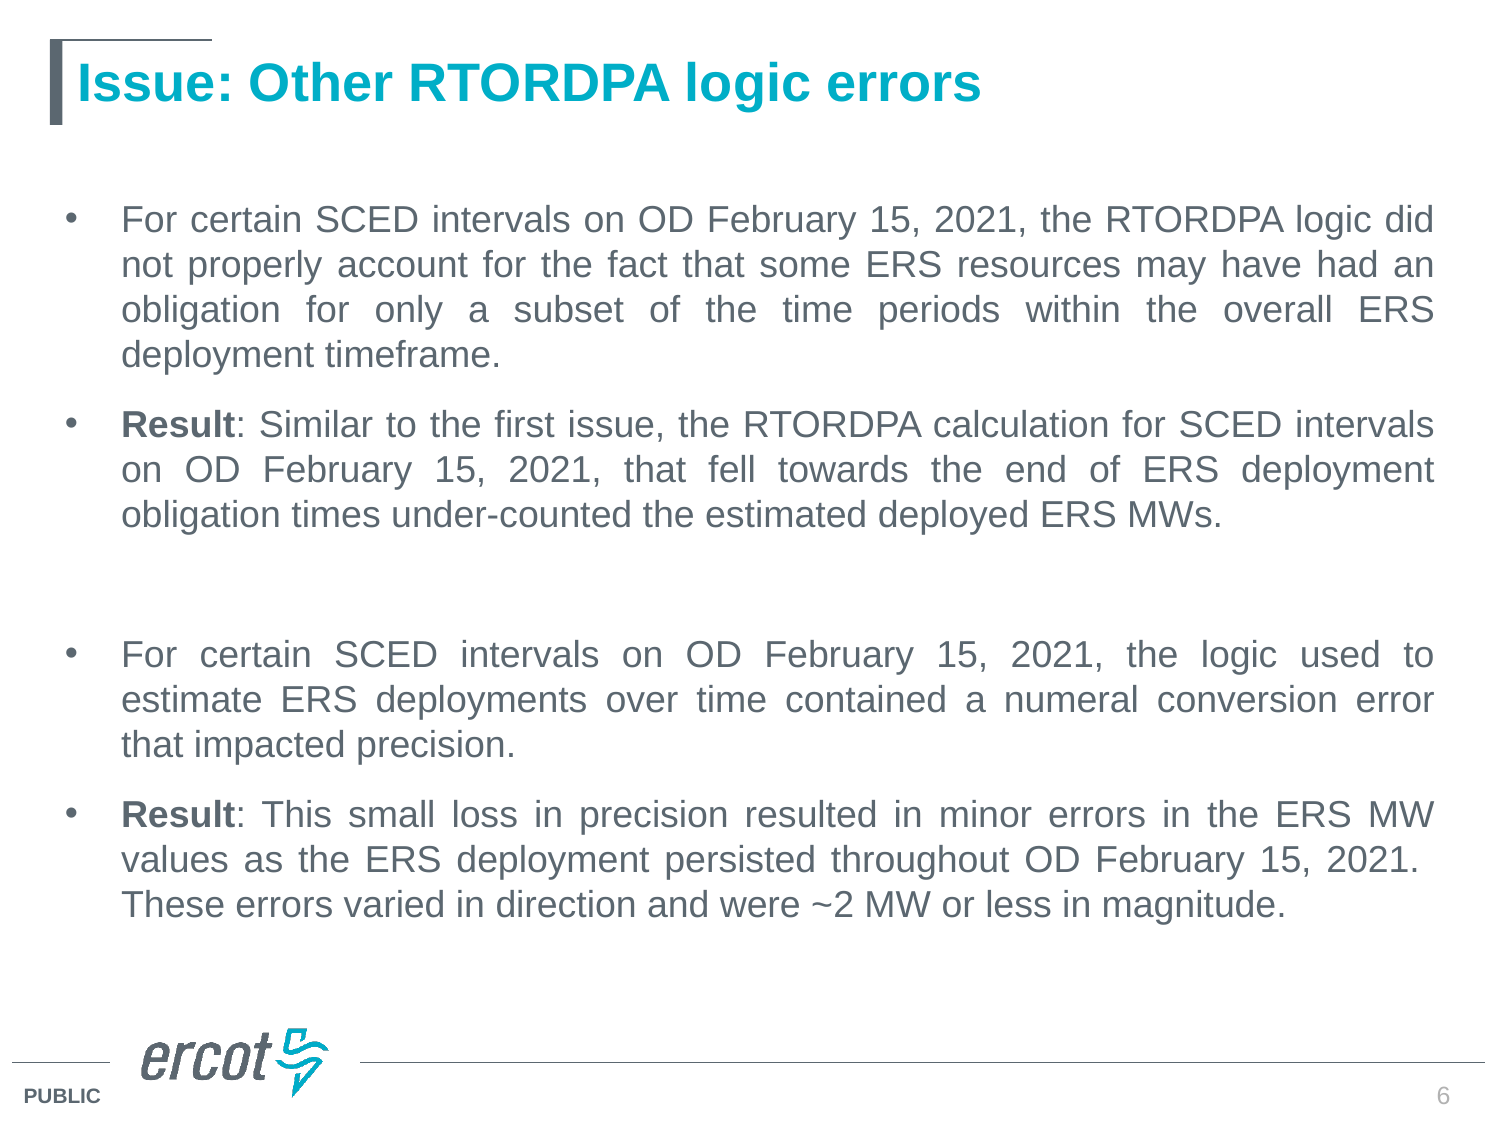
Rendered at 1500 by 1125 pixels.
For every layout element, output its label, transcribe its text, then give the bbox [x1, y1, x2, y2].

title Issue: Other RTORDPA logic errors [62, 39, 1450, 128]
slide_number 6 [1400, 1076, 1488, 1113]
list For certain SCED intervals on OD February 15, 2021, the RTORDPA logic did not properly account for the fact that some ERS resources may have had an obligation for only a subset of the time periods within the overall ERS deployment timeframe. Result: Similar to the first issue, the RTORDPA calculation for SCED intervals on OD February 15, 2021, that fell towards the end of ERS deployment obligation times under-counted the estimated deployed ERS MWs. For certain SCED intervals on OD February 15, 2021, the logic used to estimate ERS deployments over time contained a numeral conversion error that impacted precision. Result: This small loss in precision resulted in minor errors in the ERS MW values as the ERS deployment persisted throughout OD February 15, 2021. These errors varied in direction and were ~2 MW or less in magnitude. [50, 187, 1450, 992]
picture [137, 1024, 332, 1100]
